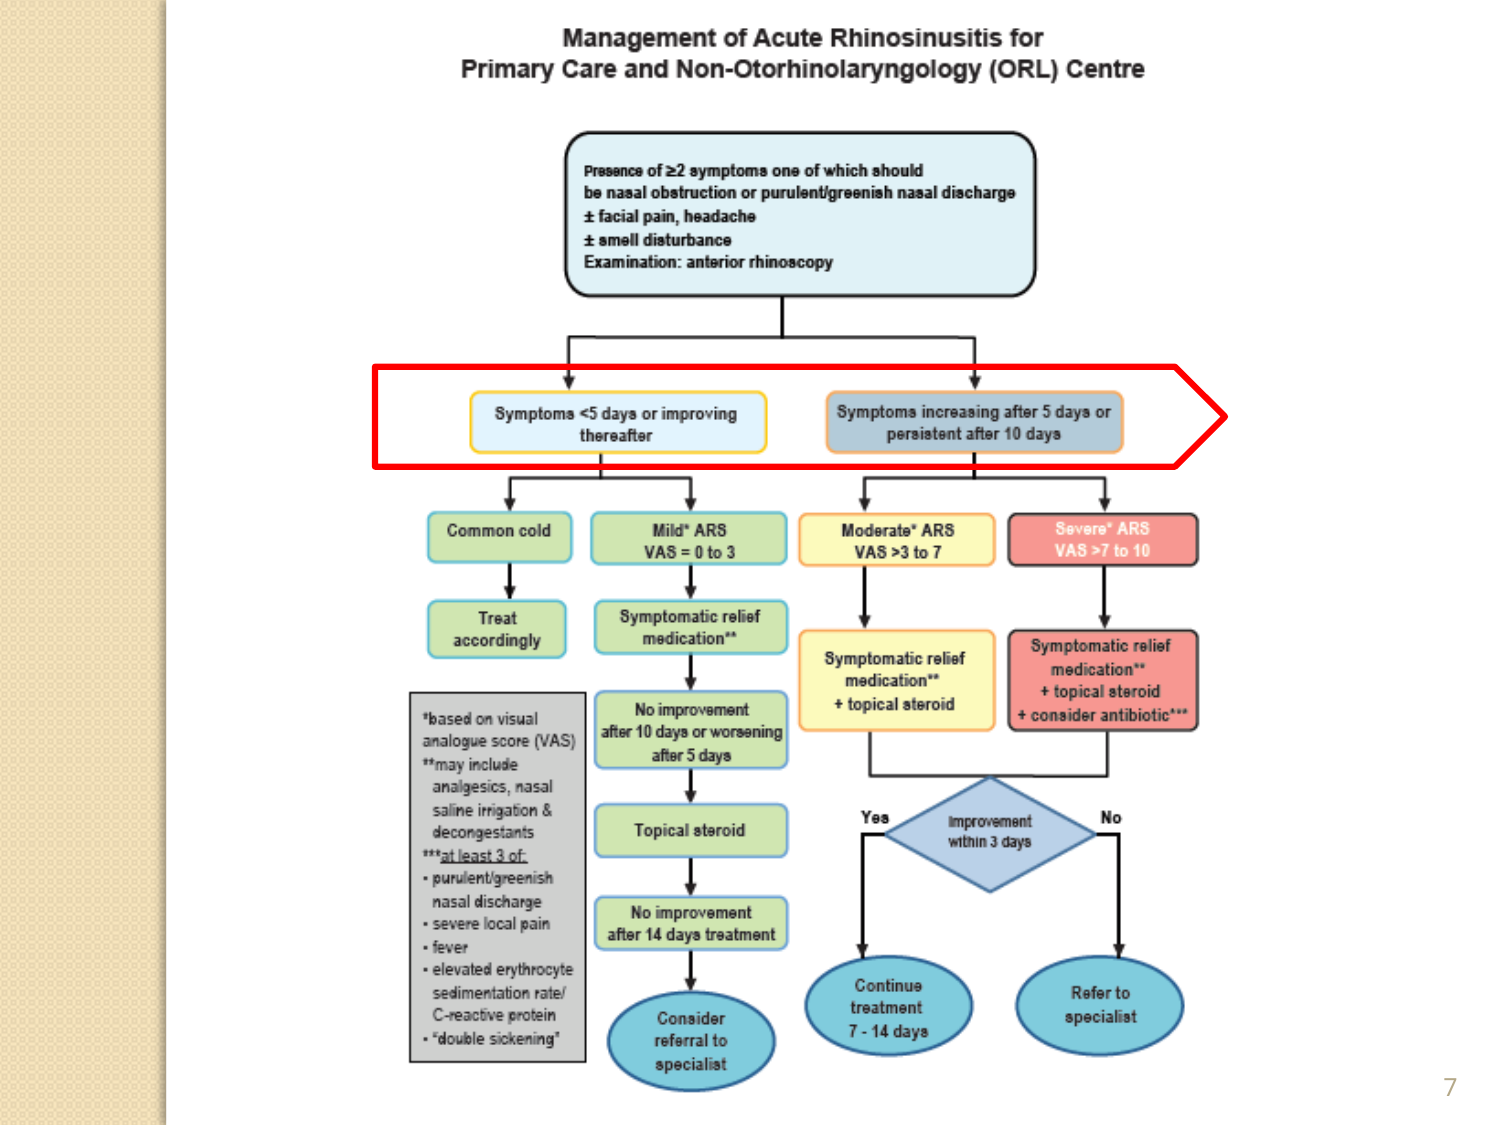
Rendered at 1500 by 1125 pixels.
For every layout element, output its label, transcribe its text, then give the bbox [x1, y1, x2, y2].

picture [362, 26, 1238, 1098]
slide_number 7 [1413, 1034, 1488, 1113]
